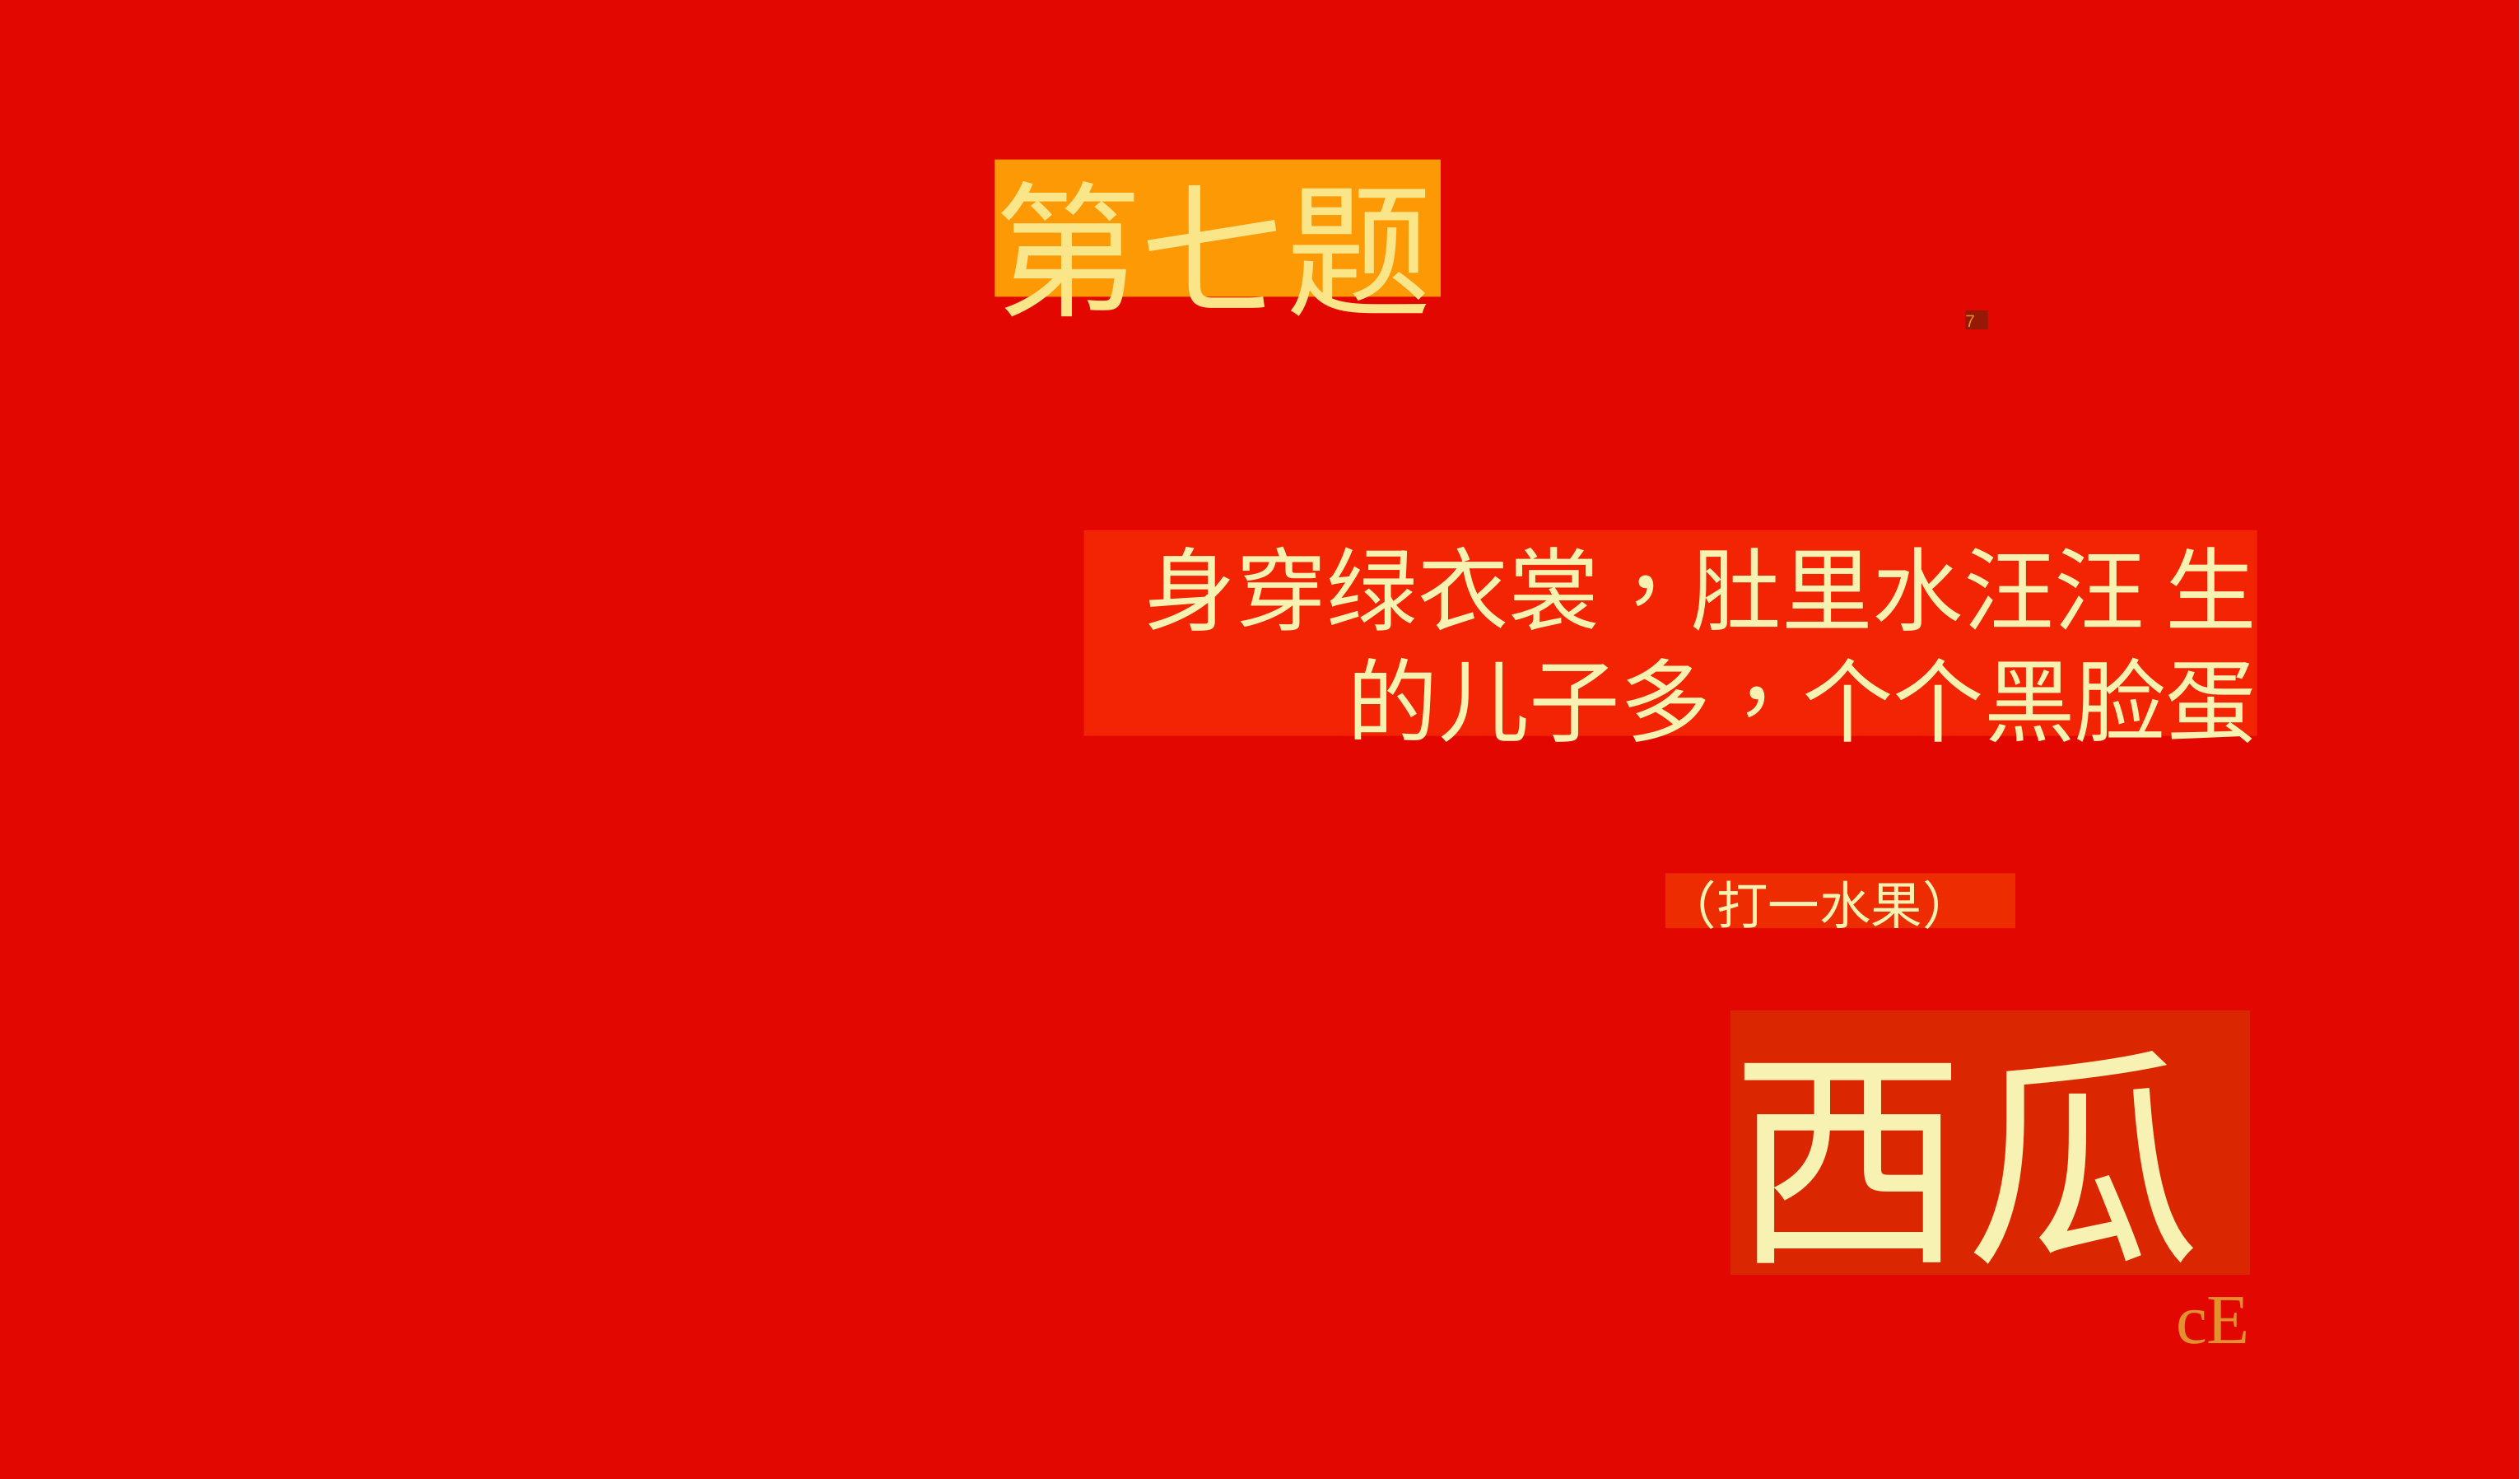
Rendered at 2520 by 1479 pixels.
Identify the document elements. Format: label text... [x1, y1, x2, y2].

text_box 西瓜 cE [1730, 1010, 2251, 1275]
text_box 身穿绿衣裳，肚里水汪汪 生的儿子多，个个黑脸蛋 [1083, 530, 2257, 736]
text_box 7 [1965, 310, 1988, 329]
text_box 第七题 [994, 159, 1441, 297]
text_box （打一水果） [1665, 873, 2015, 929]
